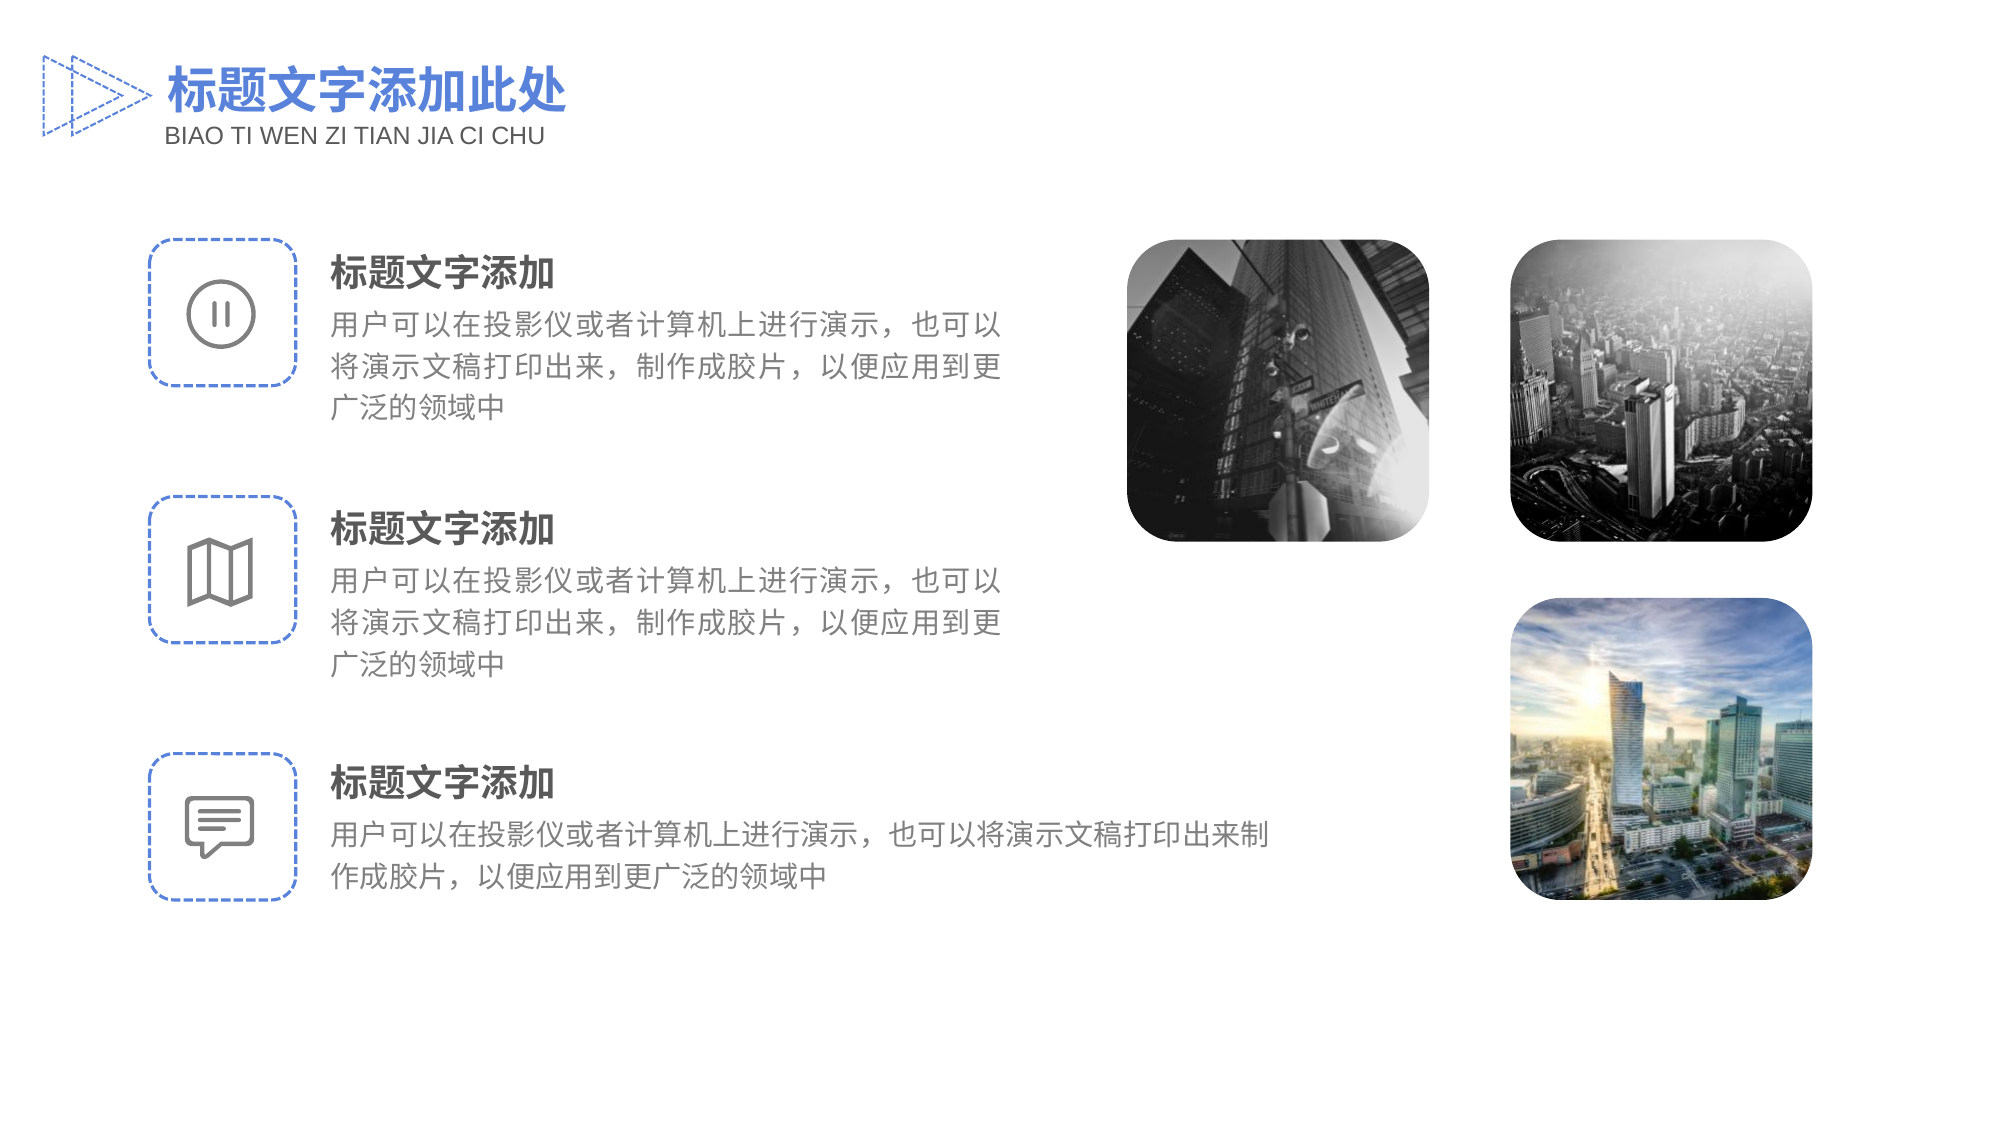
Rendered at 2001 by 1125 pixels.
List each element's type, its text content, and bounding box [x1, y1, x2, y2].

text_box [149, 488, 1017, 691]
picture [1510, 239, 1813, 542]
picture [1510, 597, 1813, 900]
text_box [71, 55, 152, 137]
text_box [149, 742, 1286, 903]
picture [1127, 239, 1430, 542]
text_box [42, 55, 72, 137]
text_box 标题文字添加此处 [152, 51, 583, 126]
text_box BIAO TI WEN ZI TIAN JIA CI CHU [149, 112, 582, 157]
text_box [149, 232, 1017, 435]
